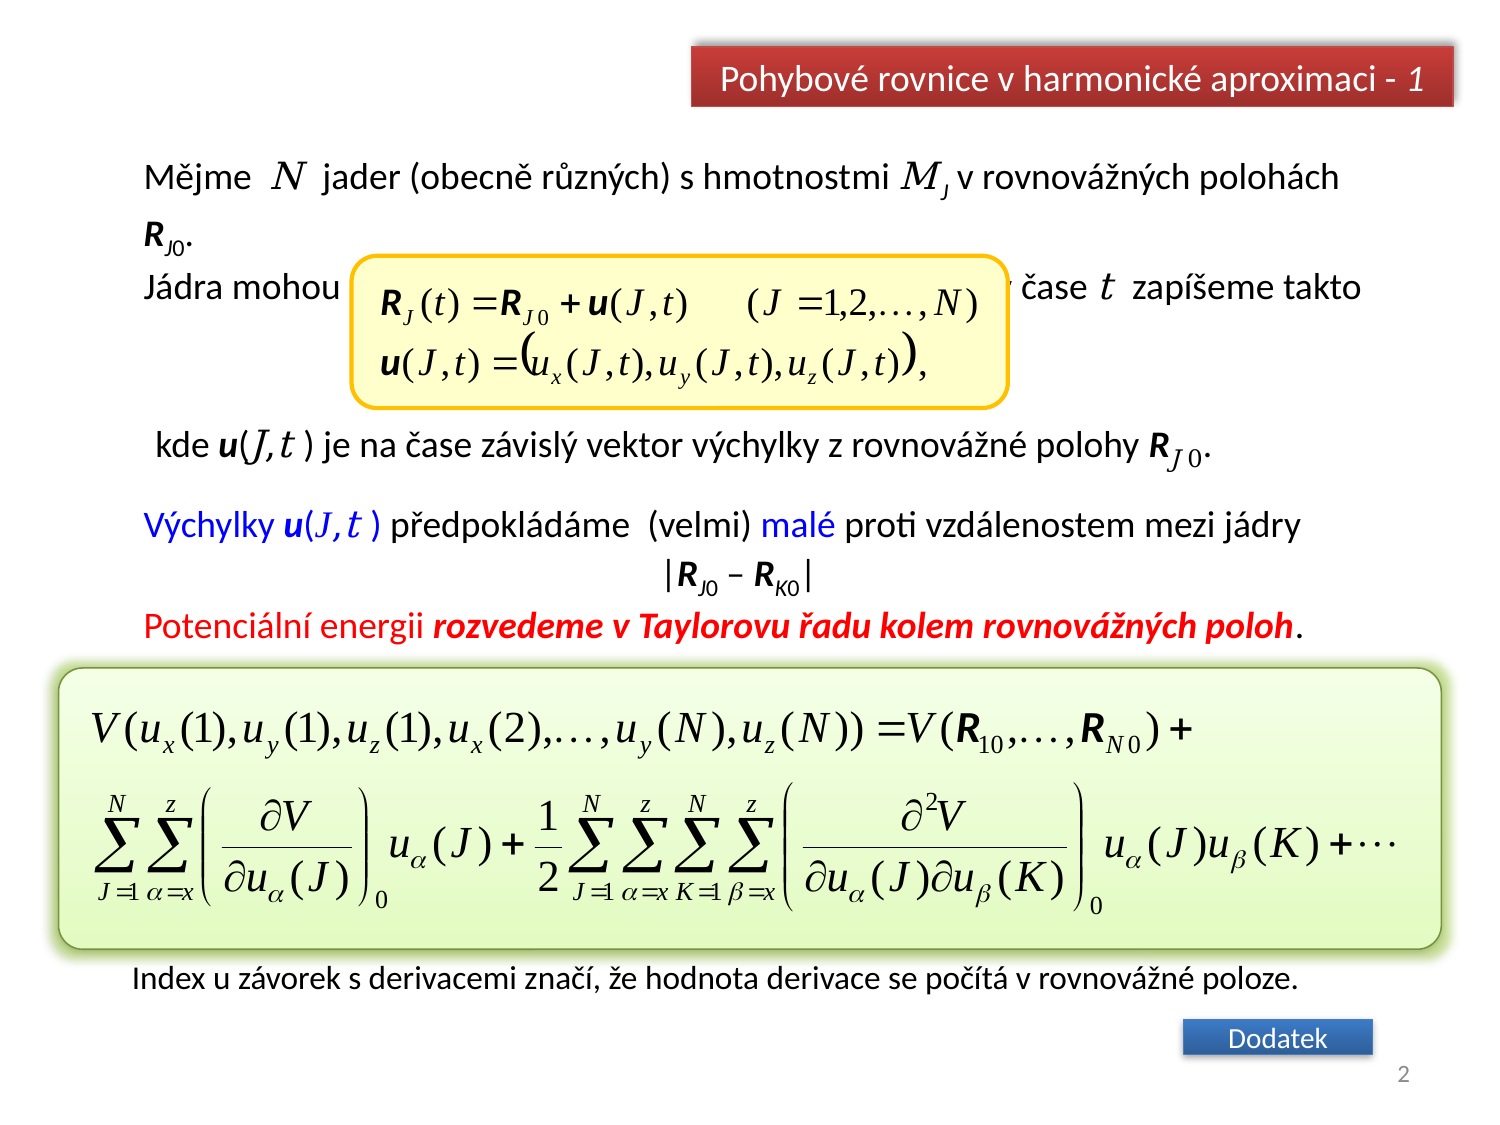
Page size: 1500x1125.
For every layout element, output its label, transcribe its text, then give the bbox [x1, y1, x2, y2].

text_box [128, 140, 1407, 469]
text_box Výchylky u(J,t ) předpokládáme (velmi) malé proti vzdálenostem mezi jádry |RJ0 – RK0| Potenciální energii rozvedeme v Taylorovu řadu kolem rovnovážných poloh. [128, 492, 1348, 654]
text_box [58, 667, 1442, 1005]
text_box Dodatek [1183, 1019, 1373, 1055]
text_box Pohybové rovnice v harmonické aproximaci - 1 [691, 46, 1454, 107]
slide_number 2 [1074, 1042, 1425, 1103]
